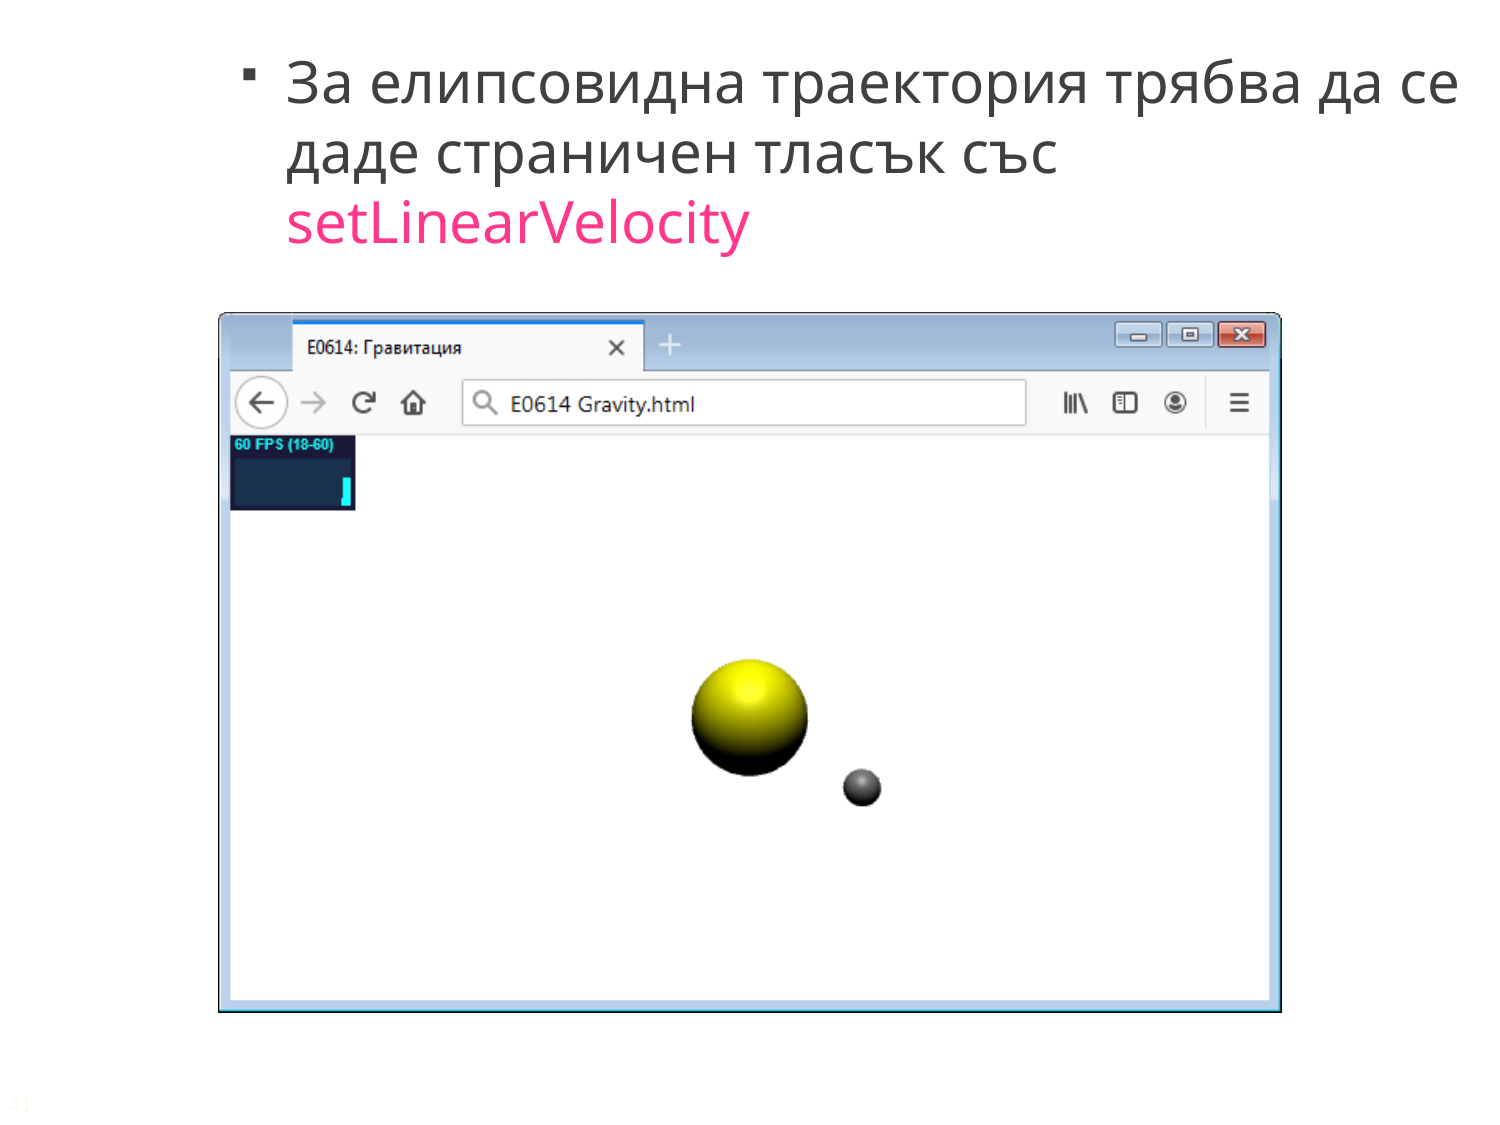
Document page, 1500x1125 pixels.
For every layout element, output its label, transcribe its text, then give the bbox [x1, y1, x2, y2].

picture [218, 312, 1282, 1013]
list За елипсовидна траектория трябва да се даде страничен тласък със setLinearVelocity [150, 37, 1488, 1113]
